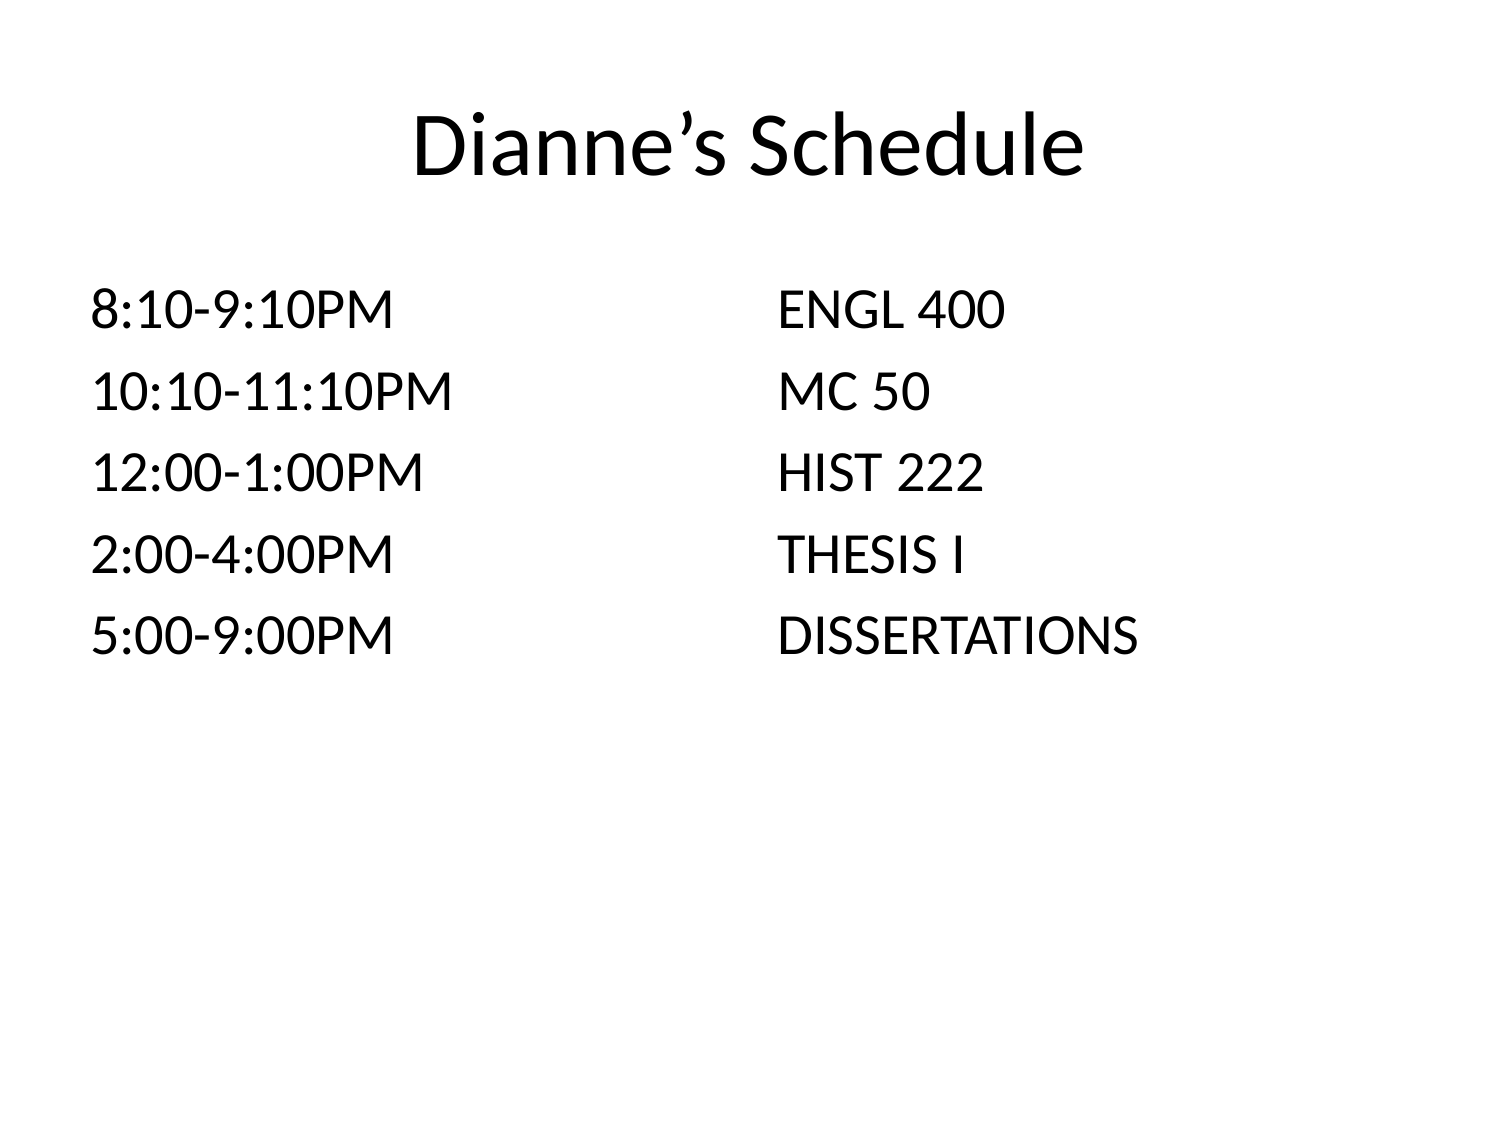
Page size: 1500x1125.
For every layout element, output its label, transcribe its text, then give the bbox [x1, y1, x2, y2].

list 8:10-9:10PM 10:10-11:10PM 12:00-1:00PM 2:00-4:00PM 5:00-9:00PM [75, 262, 738, 1005]
list ENGL 400 MC 50 HIST 222 THESIS I DISSERTATIONS [762, 262, 1425, 1005]
title Dianne’s Schedule [75, 45, 1425, 233]
